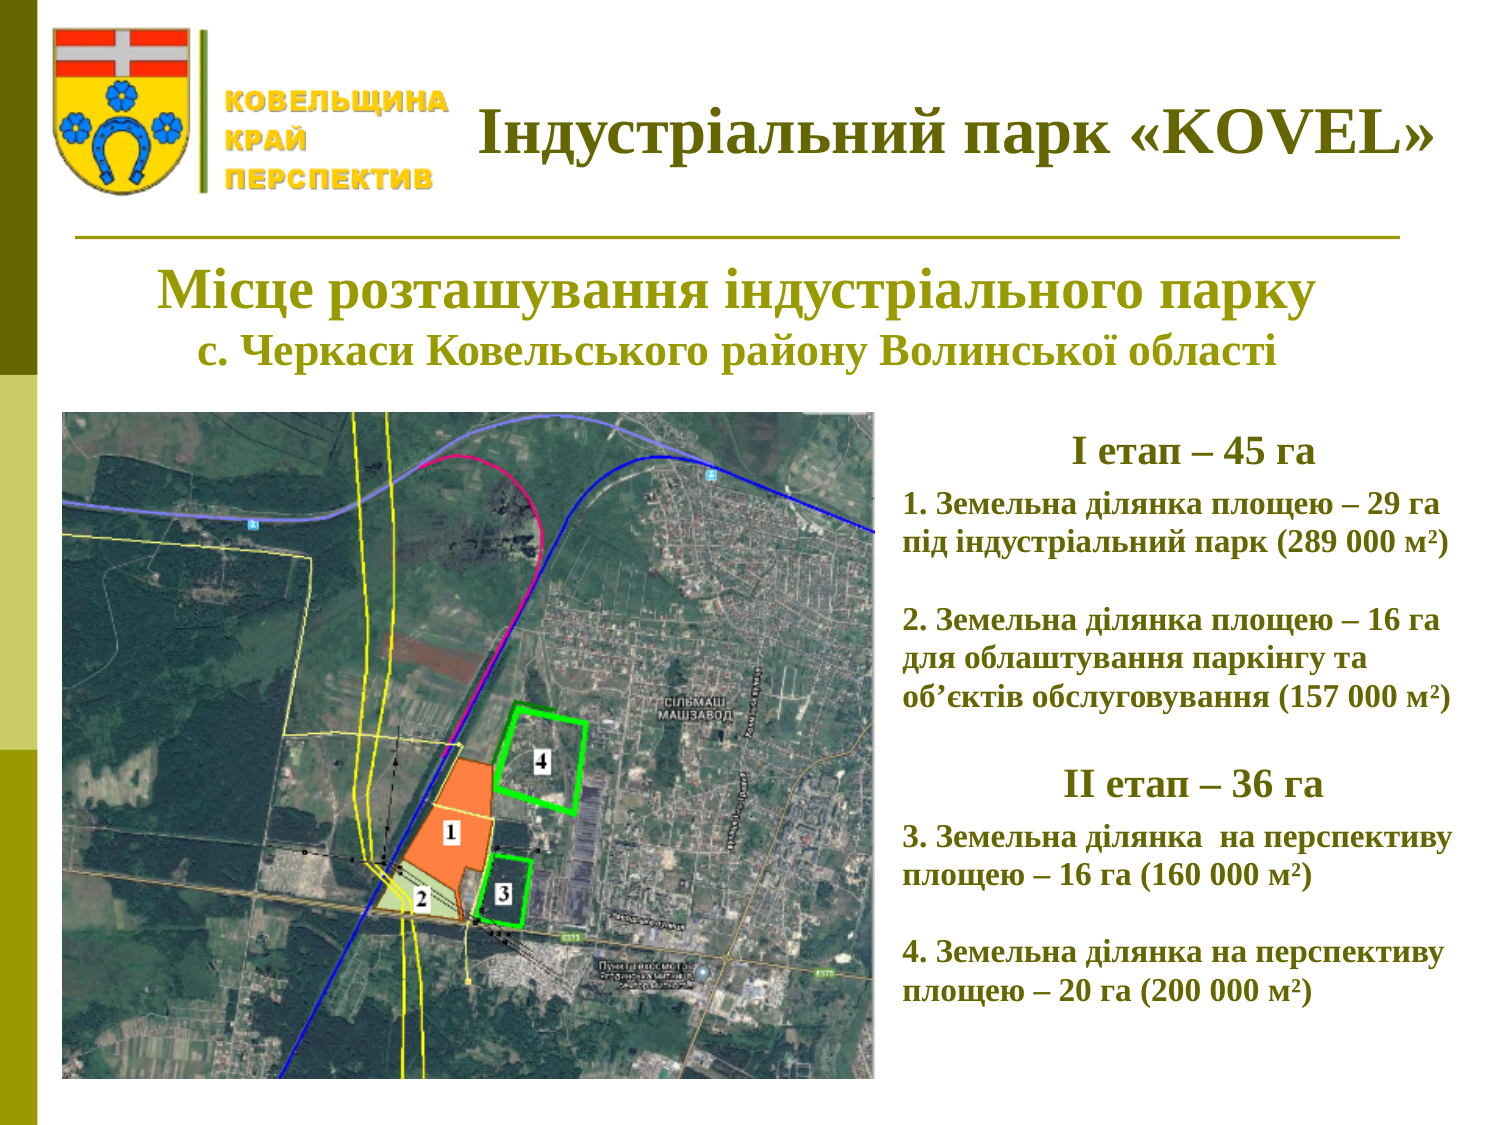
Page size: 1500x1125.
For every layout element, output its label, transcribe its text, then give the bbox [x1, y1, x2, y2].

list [62, 412, 875, 1079]
list І етап – 45 га 1. Земельна ділянка площею – 29 га під індустріальний парк (289 000 м²) 2. Земельна ділянка площею – 16 га для облаштування паркінгу та об’єктів обслуговування (157 000 м²) ІІ етап – 36 га 3. Земельна ділянка на перспективу площею – 16 га (160 000 м²) 4. Земельна ділянка на перспективу площею – 20 га (200 000 м²) [887, 425, 1500, 1075]
picture [49, 24, 455, 198]
title Місце розташування індустріального парку с. Черкаси Ковельського району Волинської області [62, 249, 1413, 375]
text_box Індустріальний парк «KOVEL» [462, 37, 1475, 217]
